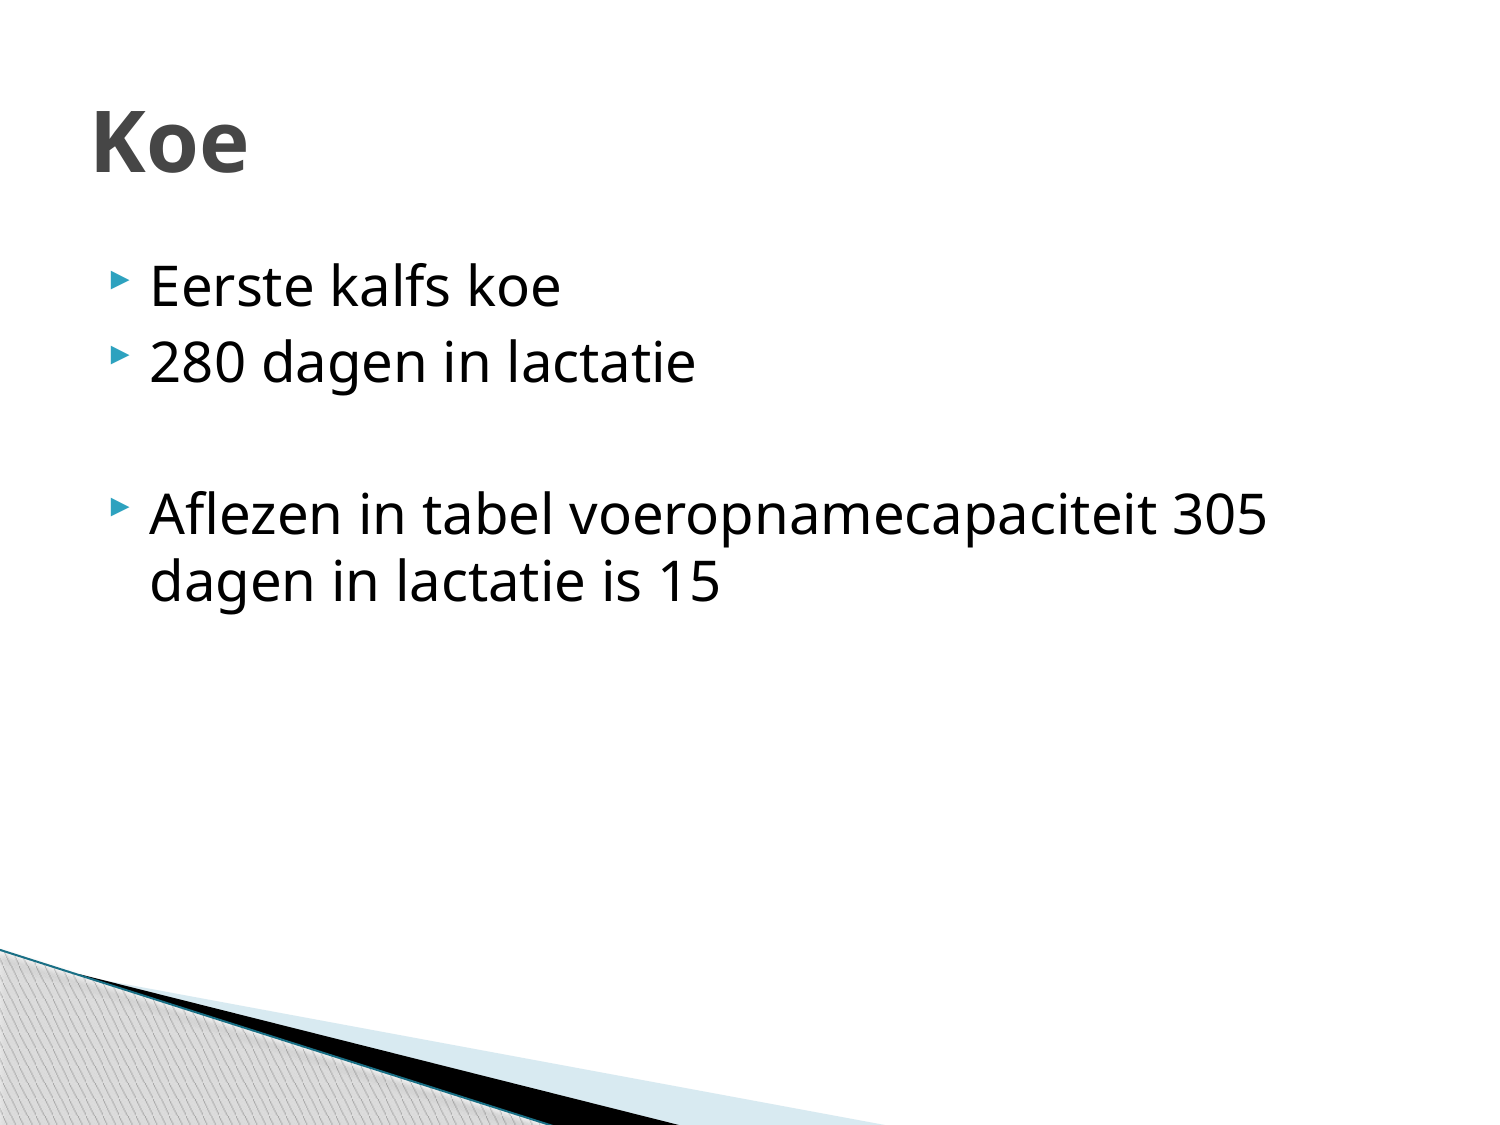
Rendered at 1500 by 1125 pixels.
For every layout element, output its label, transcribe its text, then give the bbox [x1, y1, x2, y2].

list Eerste kalfs koe 280 dagen in lactatie Aflezen in tabel voeropnamecapaciteit 305 dagen in lactatie is 15 [75, 243, 1425, 986]
title Koe [75, 45, 1425, 233]
